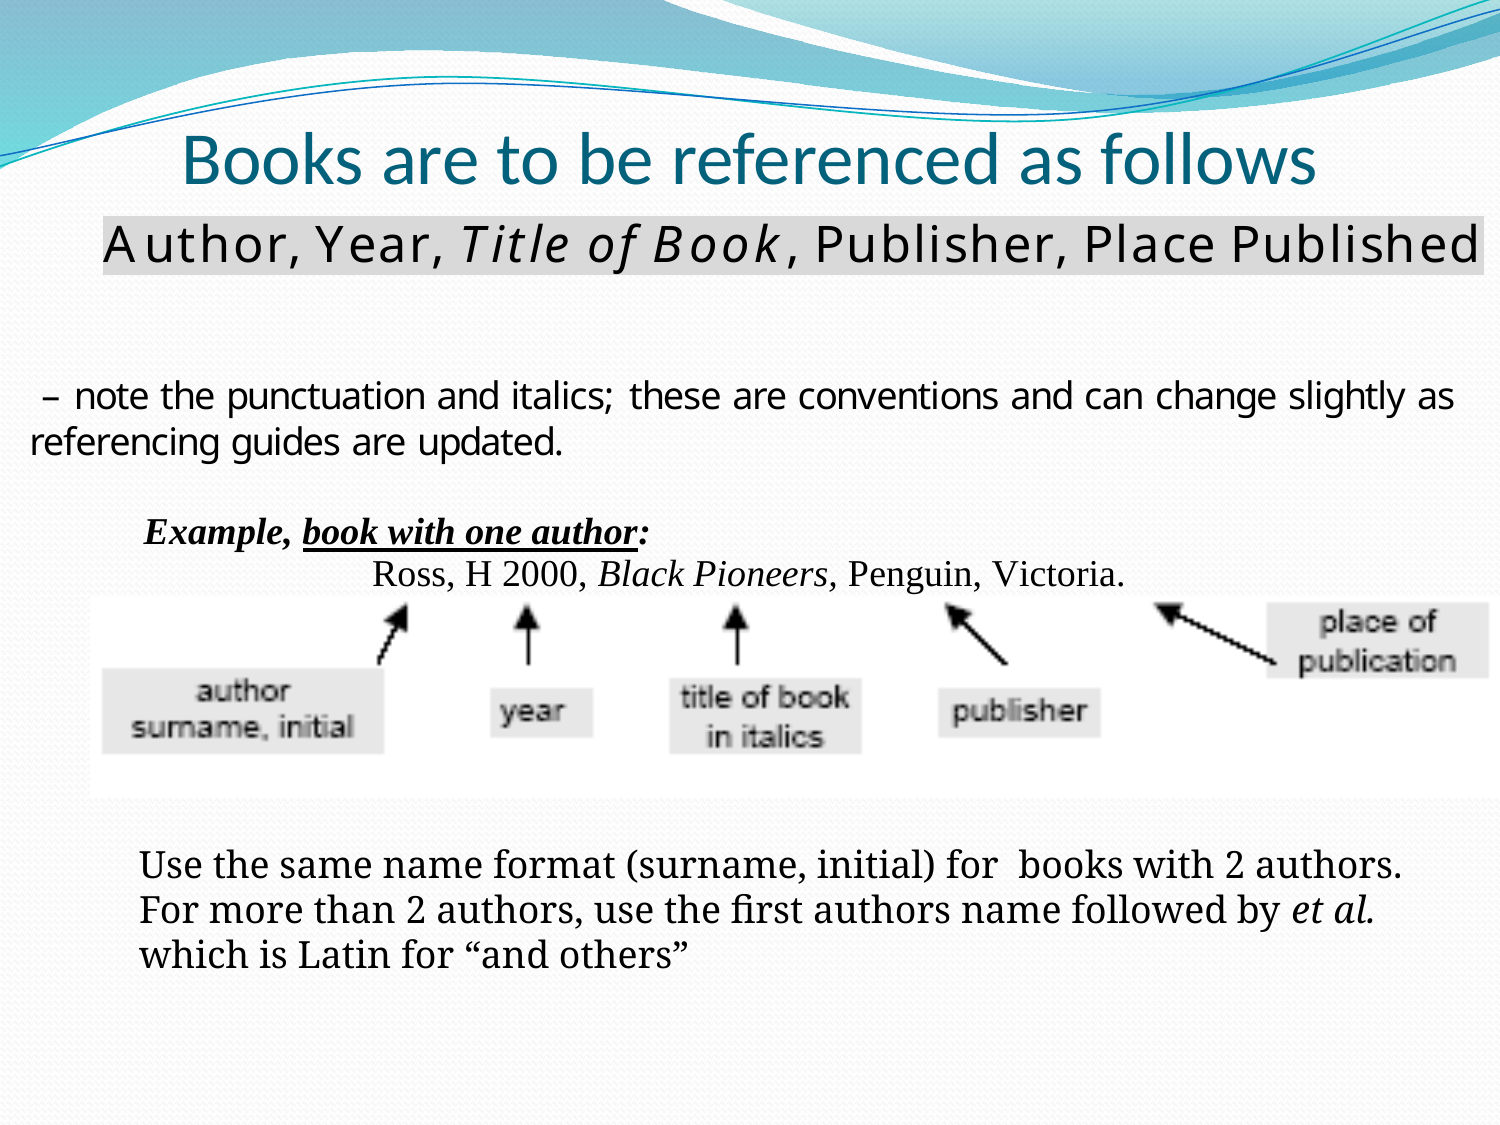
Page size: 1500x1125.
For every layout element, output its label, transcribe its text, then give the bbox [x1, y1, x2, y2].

text_box Use the same name format (surname, initial) for books with 2 authors. For more than 2 authors, use the first authors name followed by et al. which is Latin for “and others” [124, 834, 1419, 984]
text_box Books are to be referenced as follows [0, 101, 1500, 207]
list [29, 197, 1500, 799]
